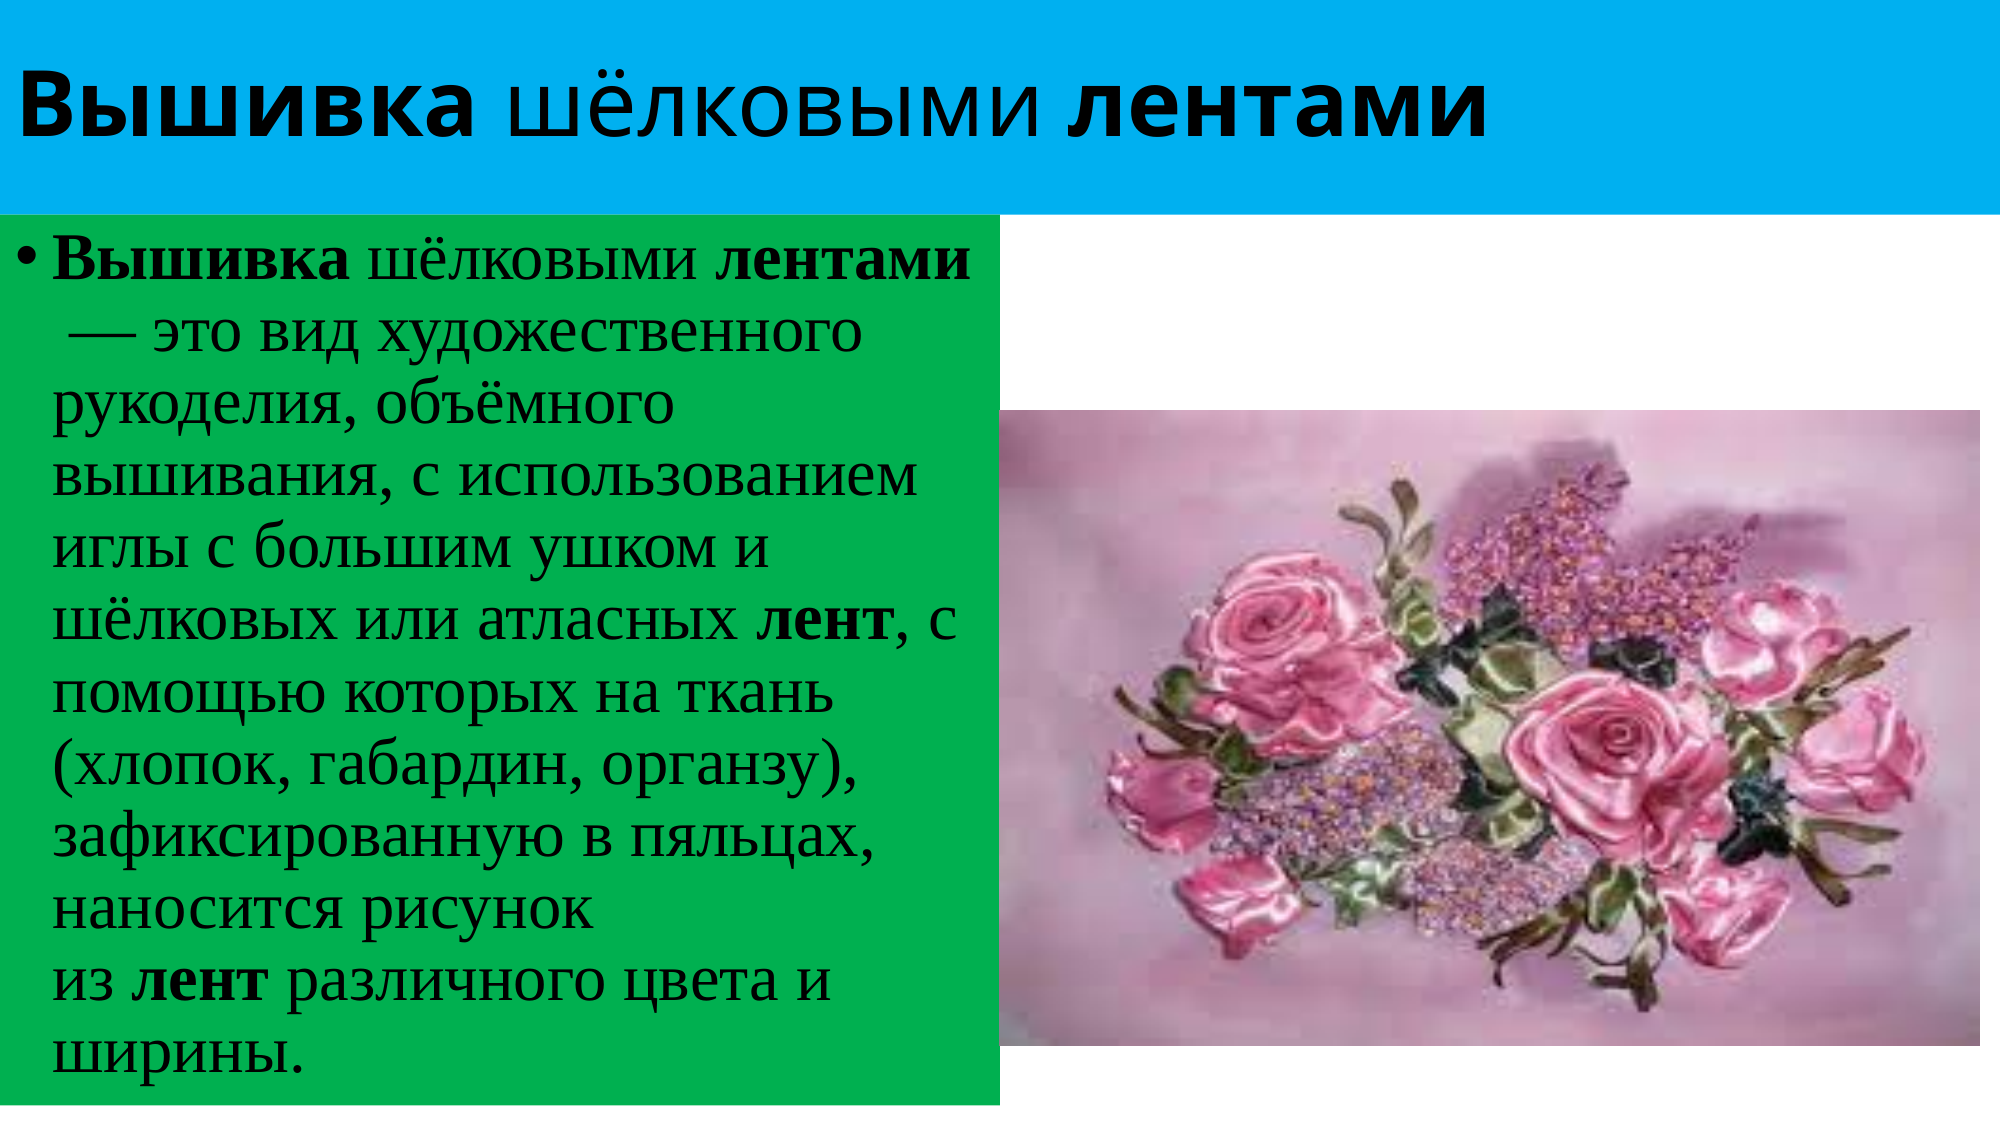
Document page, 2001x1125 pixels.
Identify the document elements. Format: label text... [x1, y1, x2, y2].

list Вышивка шёлковыми лентами — это вид художественного рукоделия, объёмного вышивания, с использованием иглы с большим ушком и шёлковых или атласных лент, с помощью которых на ткань (хлопок, габардин, органзу), зафиксированную в пяльцах, наносится рисунок из лент различного цвета и ширины. [0, 214, 1000, 1106]
picture [999, 410, 1980, 1046]
title Вышивка шёлковыми лентами [0, 0, 2000, 215]
